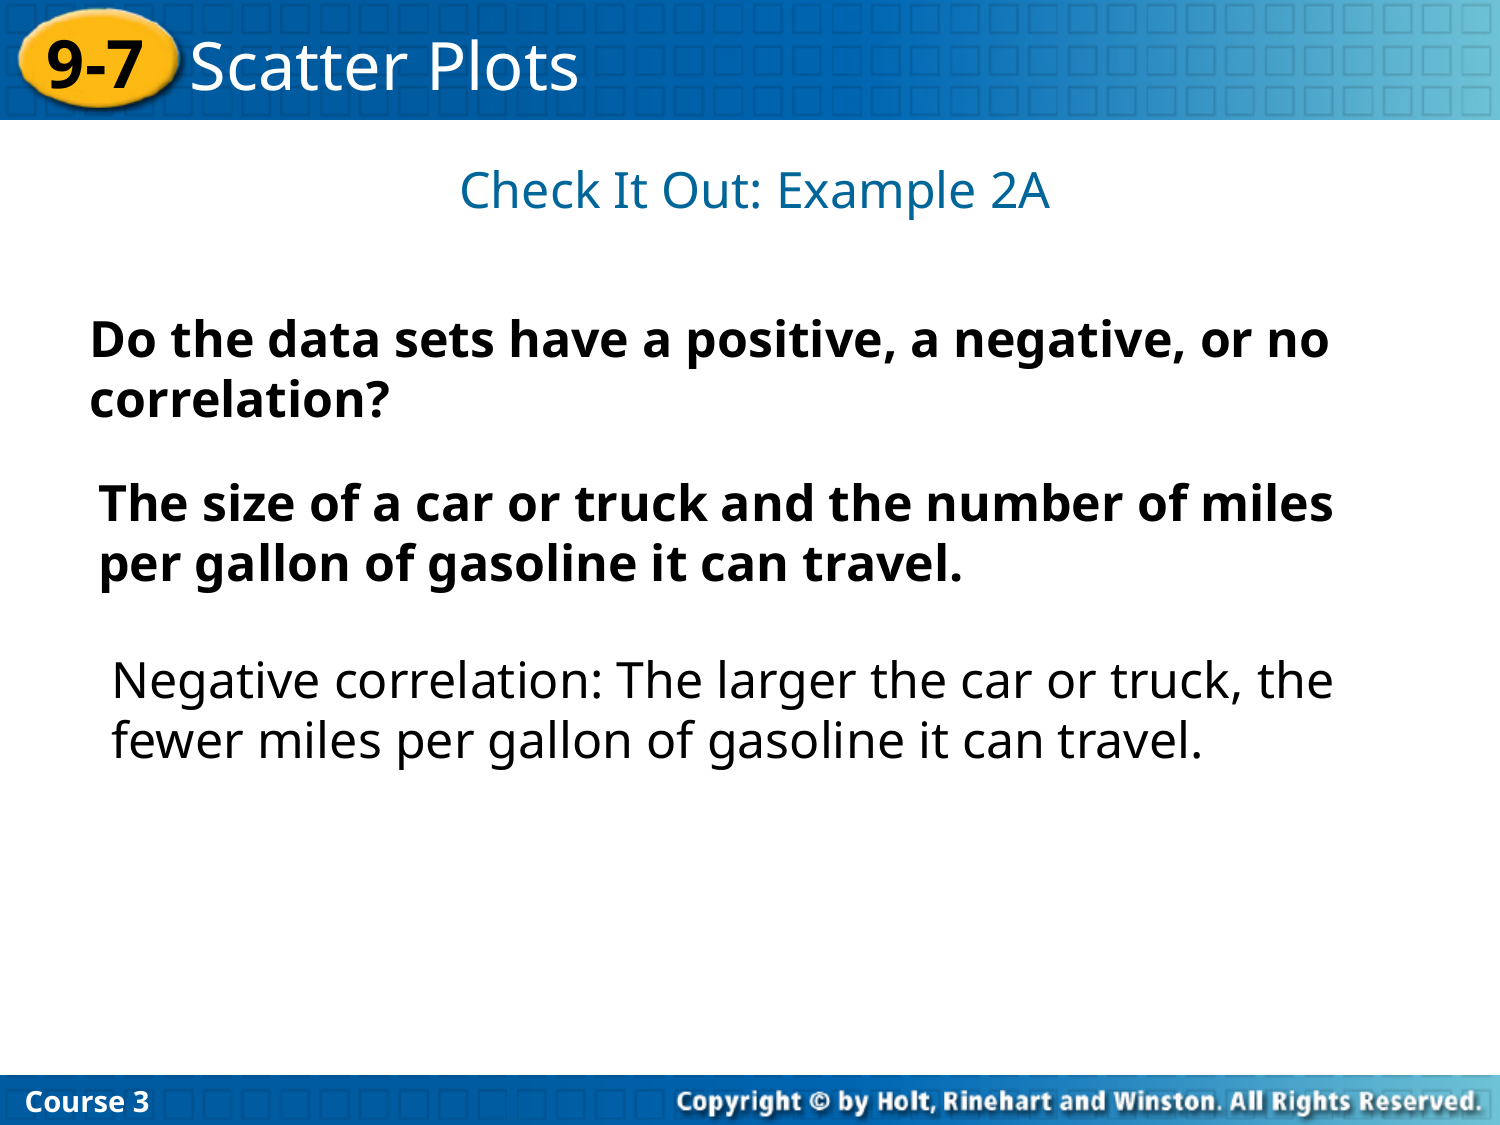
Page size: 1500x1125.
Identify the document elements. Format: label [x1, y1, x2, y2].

text_box [0, 0, 1500, 1125]
